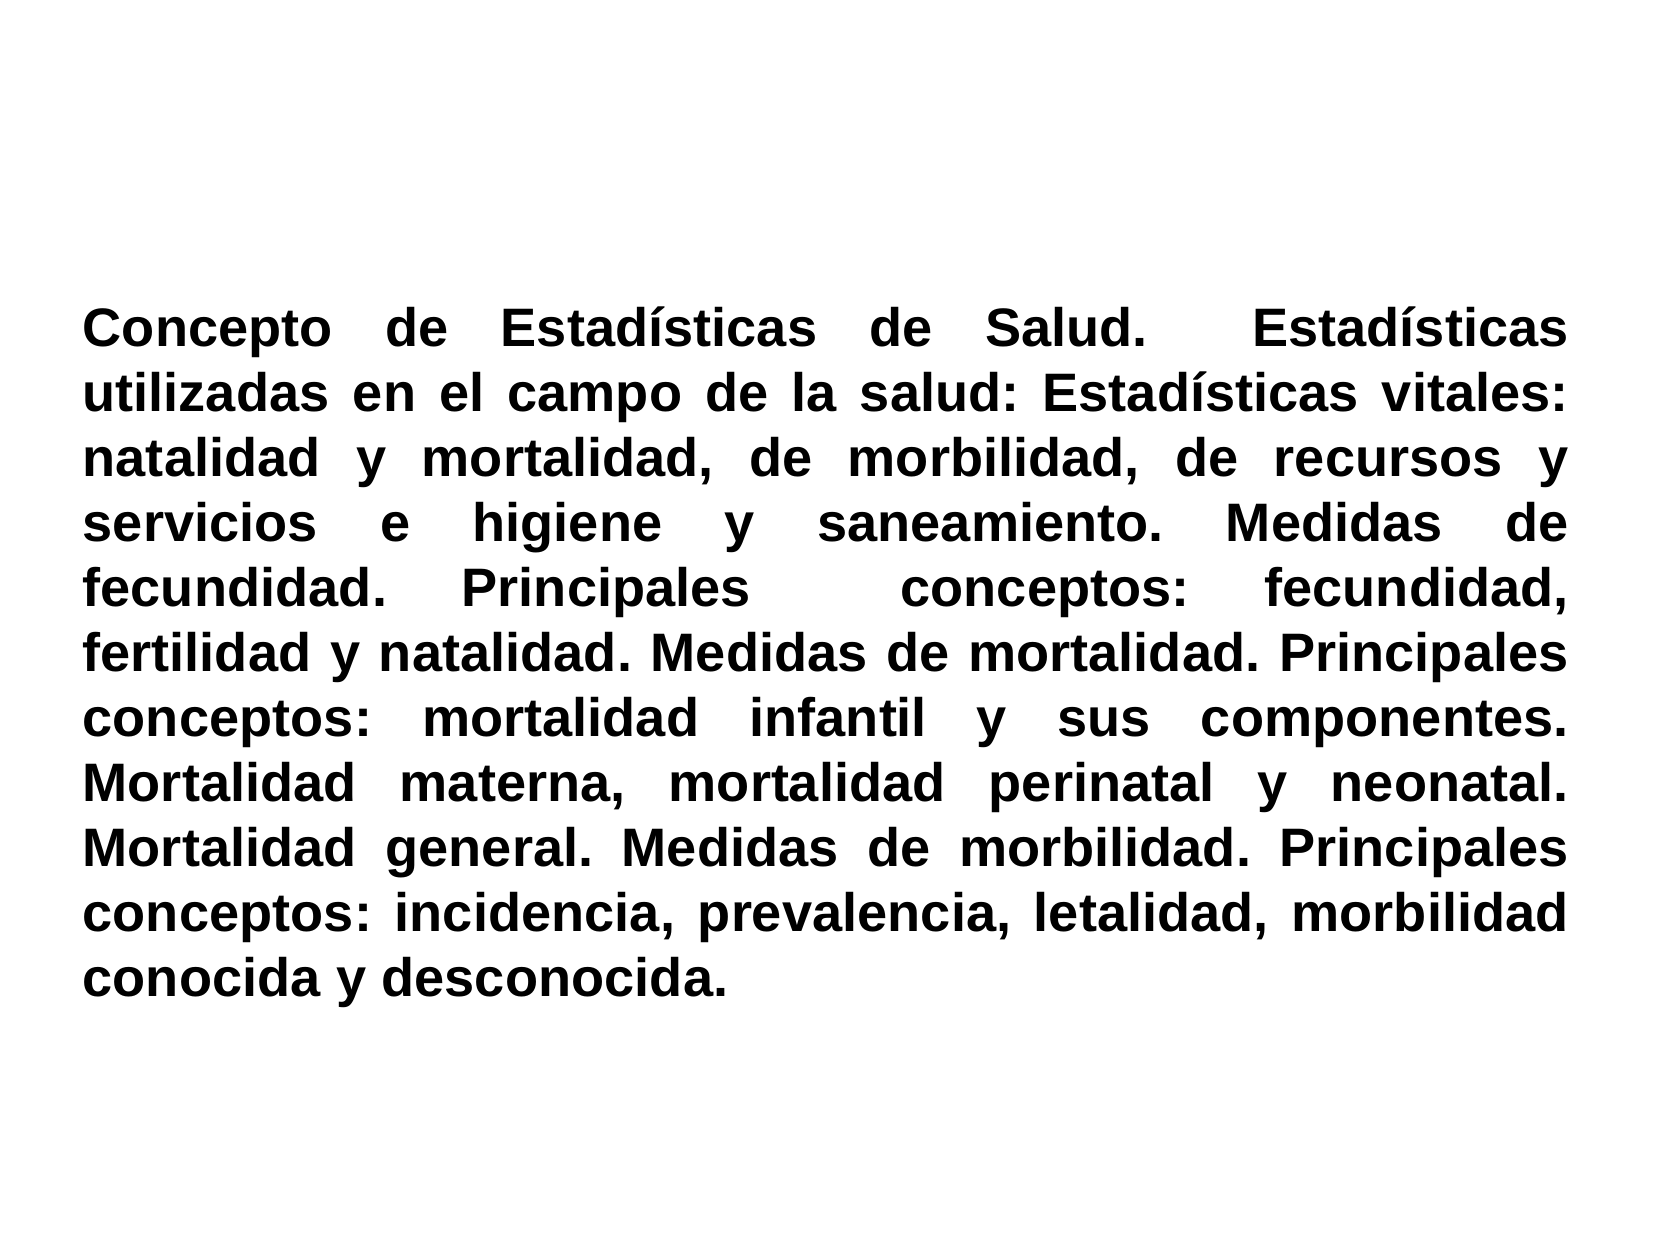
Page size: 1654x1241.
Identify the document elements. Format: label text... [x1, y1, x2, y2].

text_box Concepto de Estadísticas de Salud. Estadísticas utilizadas en el campo de la salud: Estadísticas vitales: natalidad y mortalidad, de morbilidad, de recursos y servicios e higiene y saneamiento. Medidas de fecundidad. Principales conceptos: fecundidad, fertilidad y natalidad. Medidas de mortalidad. Principales conceptos: mortalidad infantil y sus componentes. Mortalidad materna, mortalidad perinatal y neonatal. Mortalidad general. Medidas de morbilidad. Principales conceptos: incidencia, prevalencia, letalidad, morbilidad conocida y desconocida. [82, 290, 1571, 1010]
